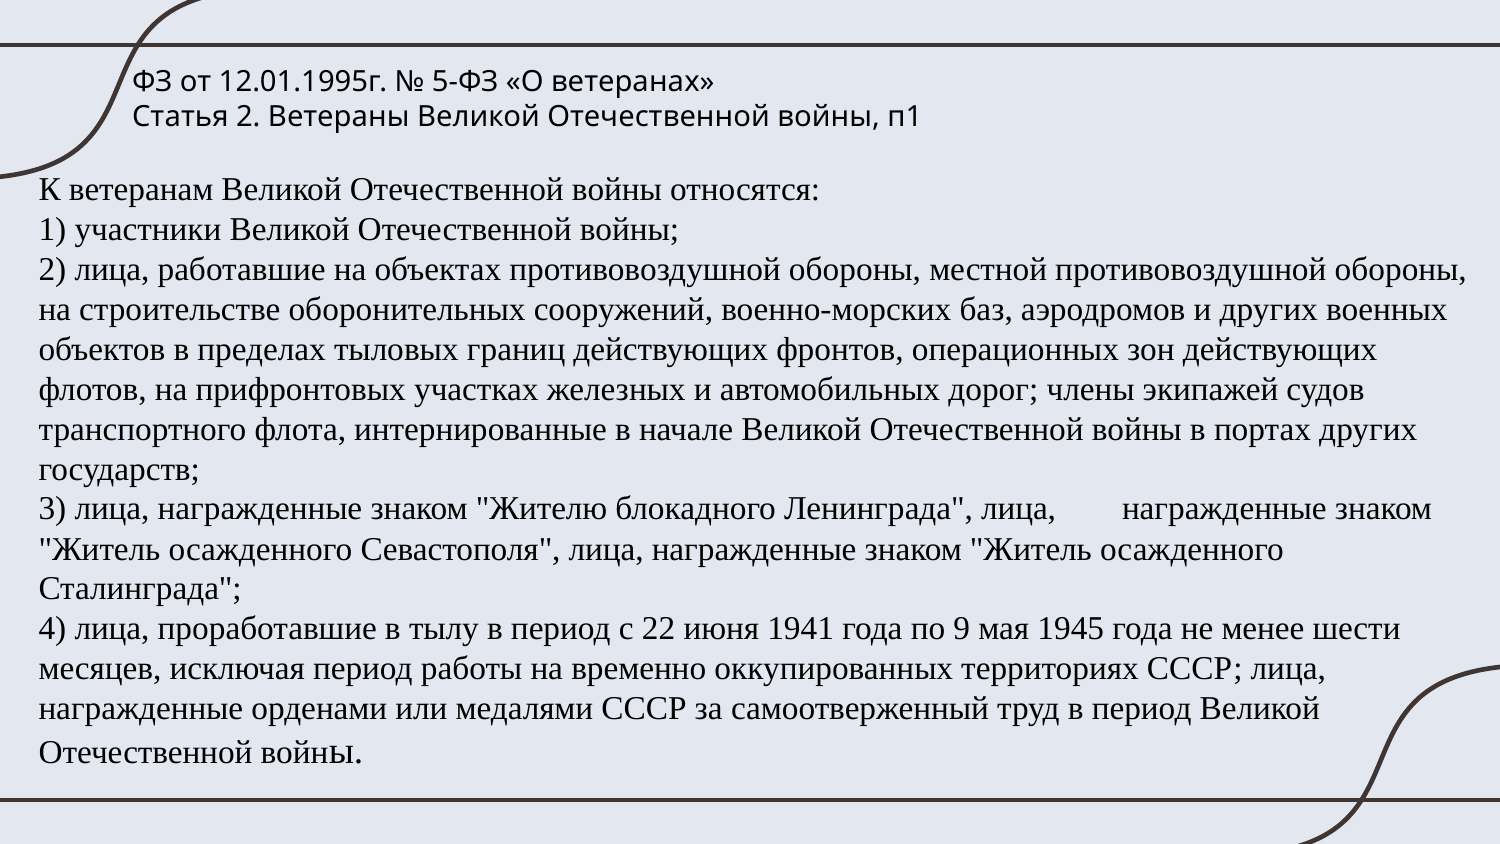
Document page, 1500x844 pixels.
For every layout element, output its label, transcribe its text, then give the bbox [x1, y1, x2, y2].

subtitle ФЗ от 12.01.1995г. № 5-ФЗ «О ветеранах» Статья 2. Ветераны Великой Отечественной войны, п1 [117, 46, 1442, 129]
title К ветеранам Великой Отечественной войны относятся: 1) участники Великой Отечественной войны; 2) лица, работавшие на объектах противовоздушной обороны, местной противовоздушной обороны, на строительстве оборонительных сооружений, военно-морских баз, аэродромов и других военных объектов в пределах тыловых границ действующих фронтов, операционных зон действующих флотов, на прифронтовых участках железных и автомобильных дорог; члены экипажей судов транспортного флота, интернированные в начале Великой Отечественной войны в портах других государств; 3) лица, награжденные знаком "Жителю блокадного Ленинграда", лица, награжденные знаком "Житель осажденного Севастополя", лица, награжденные знаком "Житель осажденного Сталинграда"; 4) лица, проработавшие в тылу в период с 22 июня 1941 года по 9 мая 1945 года не менее шести месяцев, исключая период работы на временно оккупированных территориях СССР; лица, награжденные орденами или медалями СССР за самоотверженный труд в период Великой Отечественной войны. [23, 152, 1500, 727]
